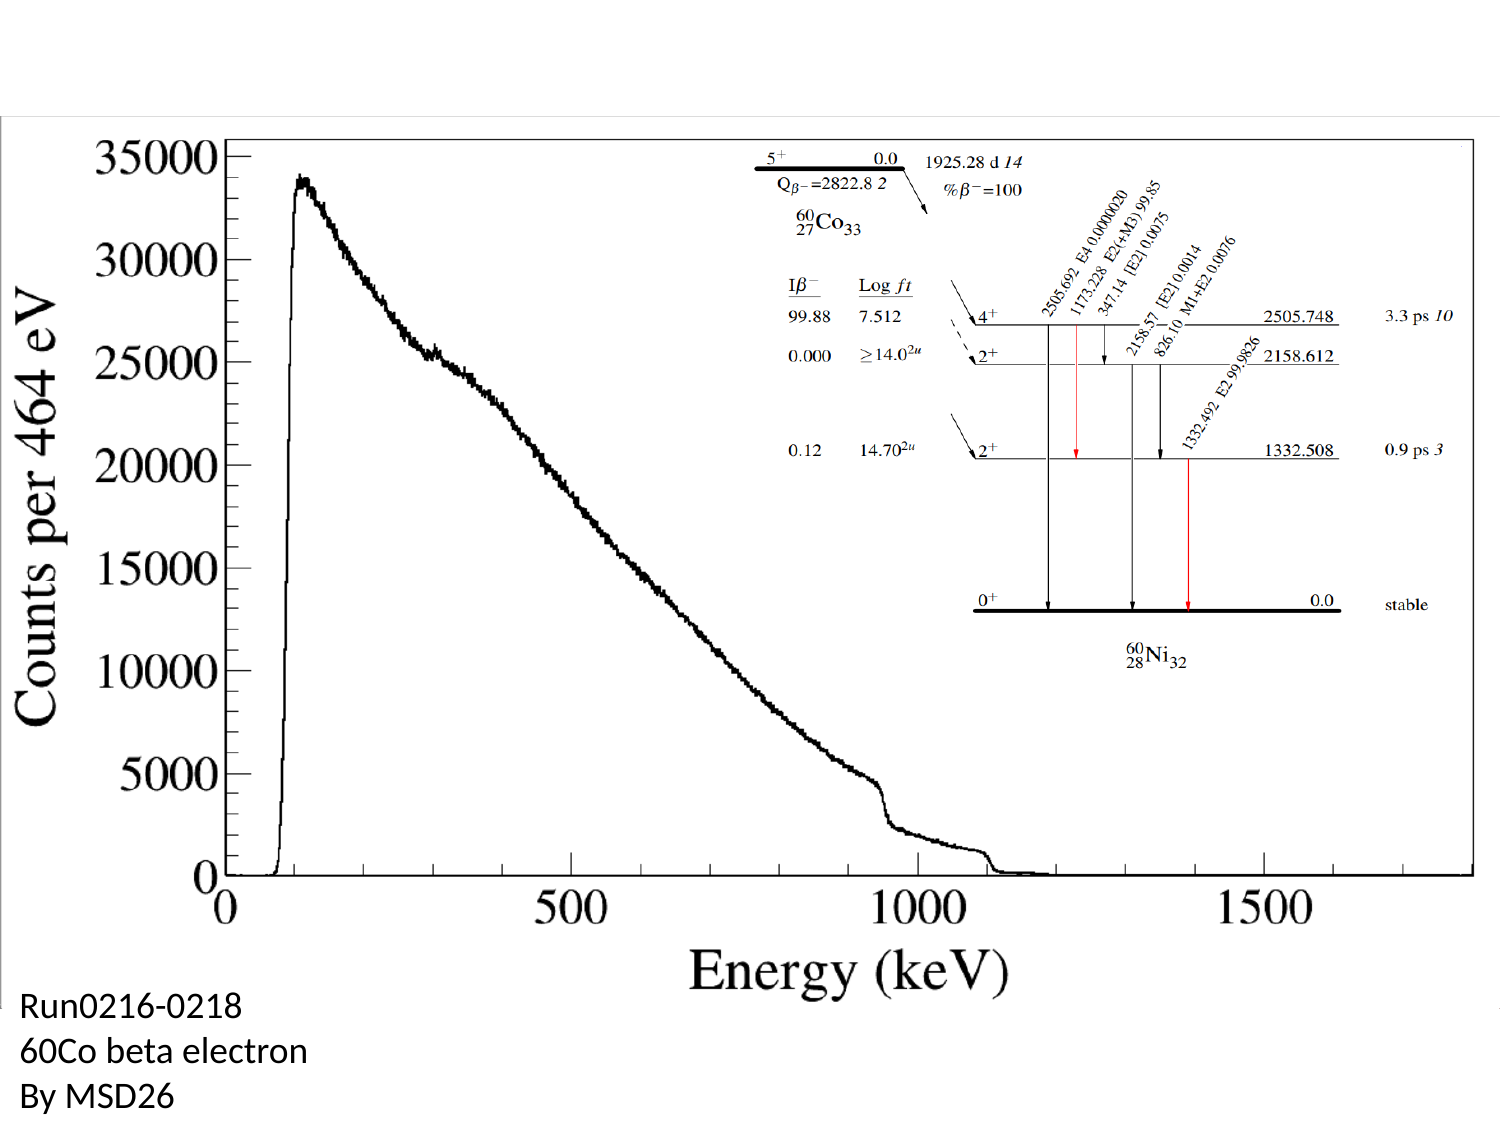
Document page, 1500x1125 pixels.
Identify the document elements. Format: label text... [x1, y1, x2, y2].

picture [0, 116, 1500, 1009]
text_box Run0216-0218 60Co beta electron By MSD26 [4, 1009, 324, 1124]
